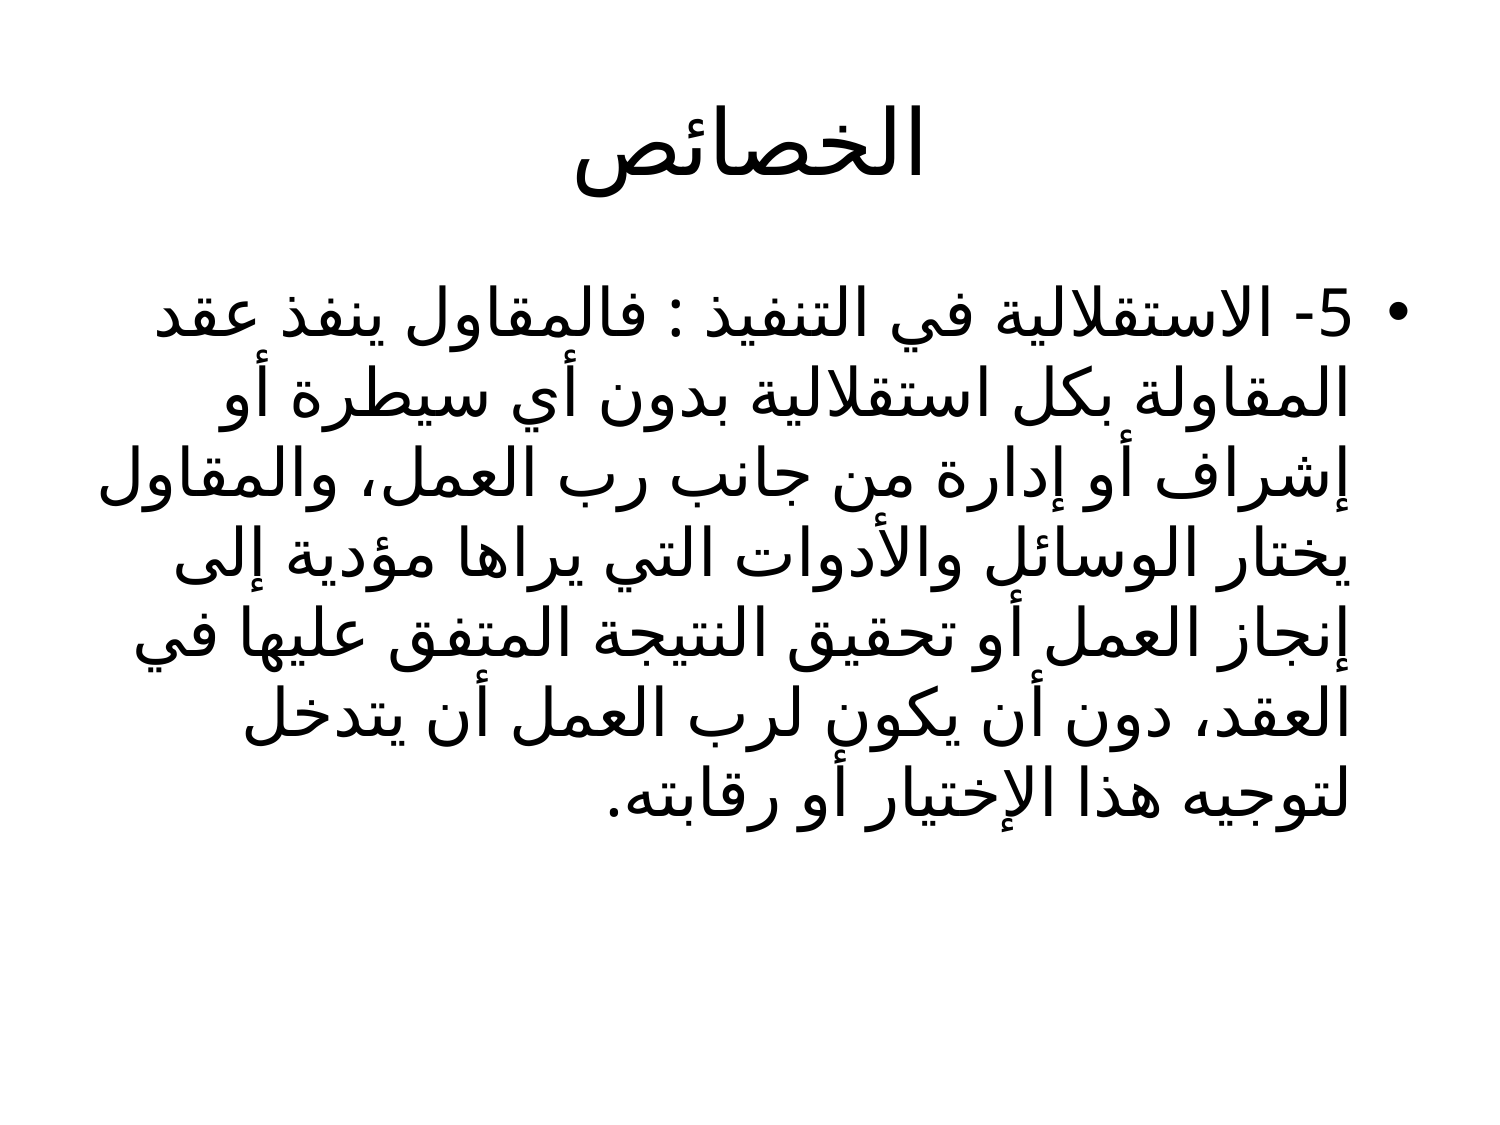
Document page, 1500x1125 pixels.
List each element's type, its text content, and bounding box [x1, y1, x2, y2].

title الخصائص [75, 45, 1425, 233]
list 5- الاستقلالية في التنفيذ : فالمقاول ينفذ عقد المقاولة بكل استقلالية بدون أي سيطرة أو إشراف أو إدارة من جانب رب العمل، والمقاول يختار الوسائل والأدوات التي يراها مؤدية إلى إنجاز العمل أو تحقيق النتيجة المتفق عليها في العقد، دون أن يكون لرب العمل أن يتدخل لتوجيه هذا الإختيار أو رقابته. [75, 262, 1425, 1005]
